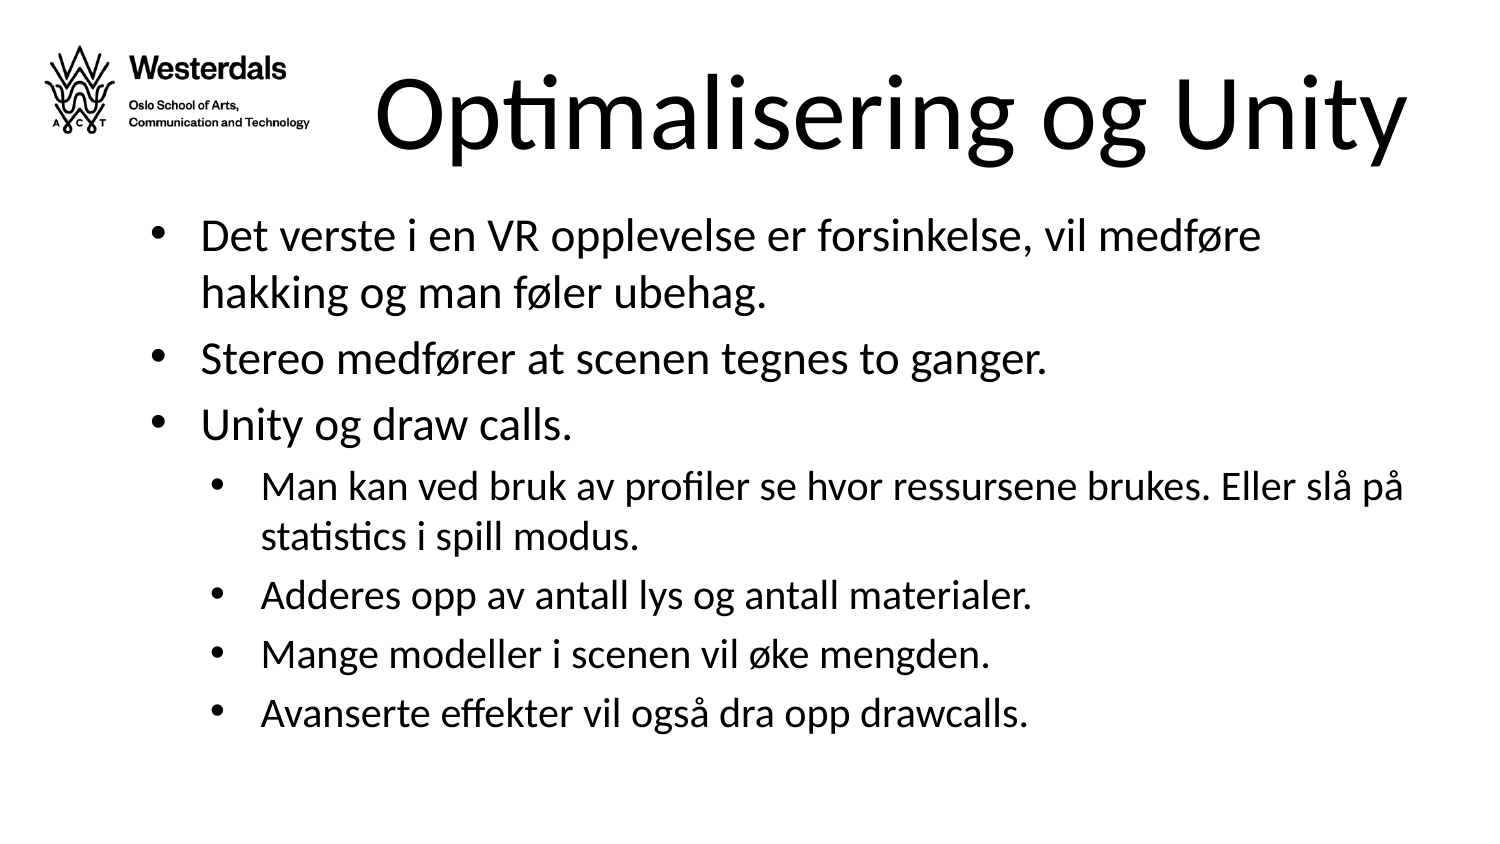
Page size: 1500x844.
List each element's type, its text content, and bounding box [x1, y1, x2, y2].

picture [0, 0, 327, 149]
text_box Optimalisering og Unity [74, 33, 1425, 175]
text_box Det verste i en VR opplevelse er forsinkelse, vil medføre hakking og man føler ubehag. Stereo medfører at scenen tegnes to ganger. Unity og draw calls. Man kan ved bruk av profiler se hvor ressursene brukes. Eller slå på statistics i spill modus. Adderes opp av antall lys og antall materialer. Mange modeller i scenen vil øke mengden. Avanserte effekter vil også dra opp drawcalls. [74, 196, 1425, 754]
